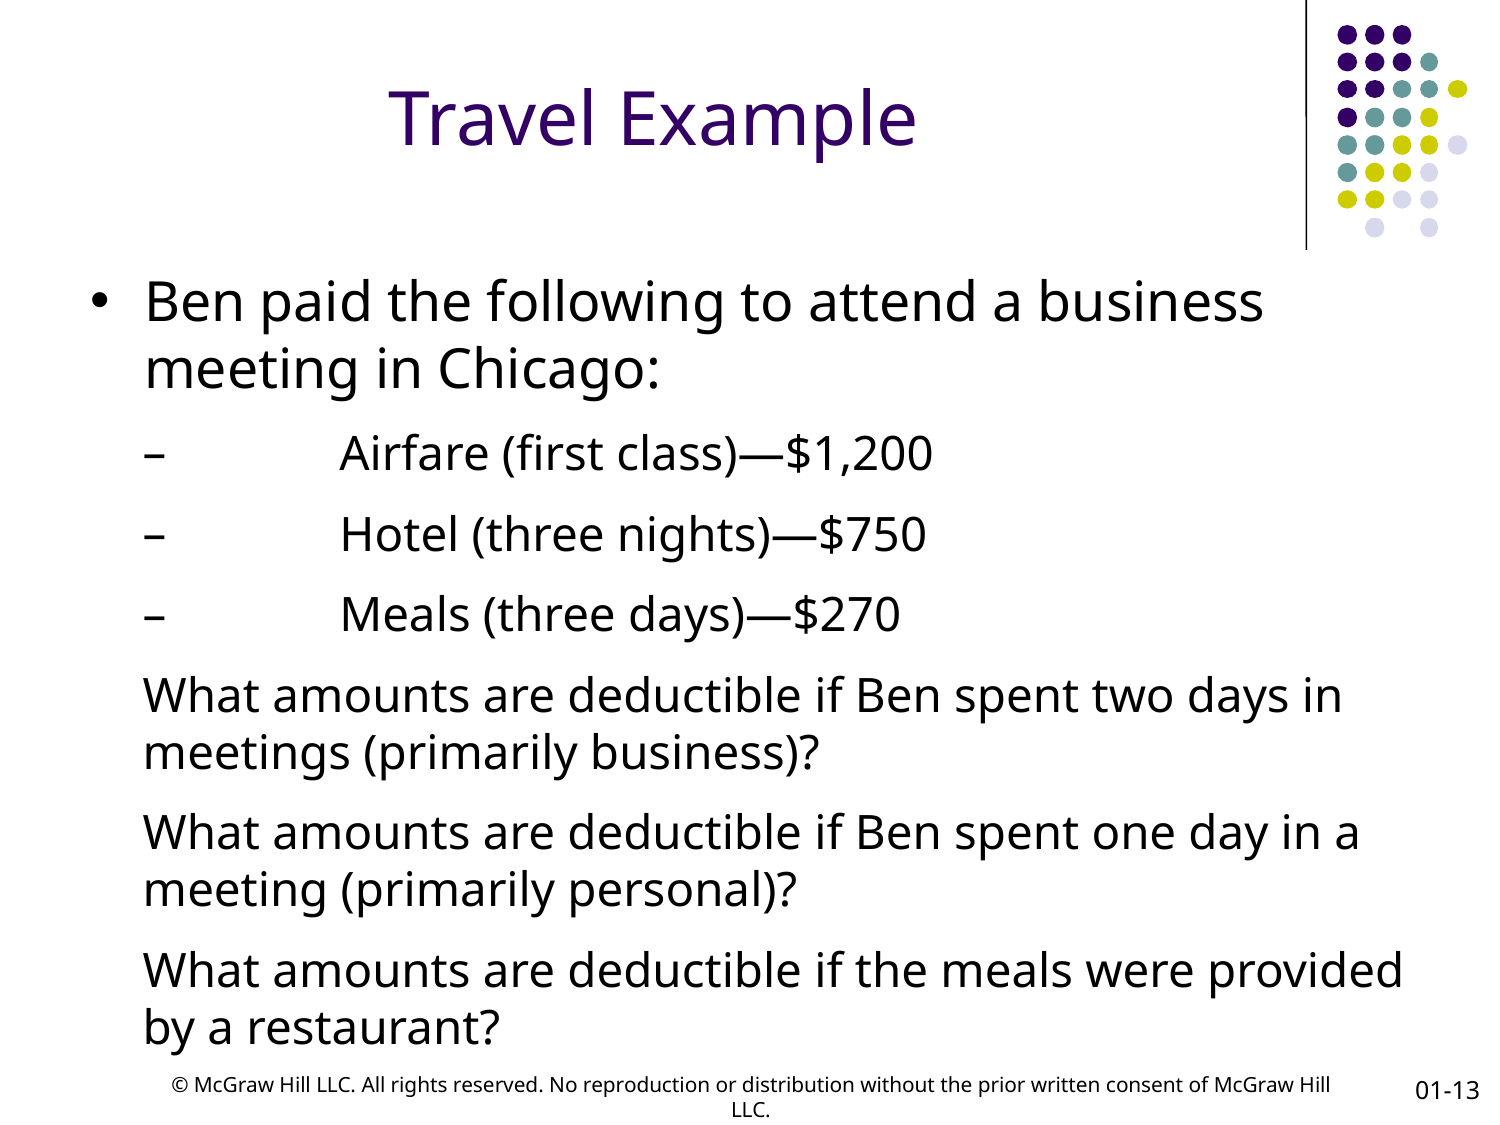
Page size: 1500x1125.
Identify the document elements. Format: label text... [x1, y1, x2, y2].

title Travel Example [32, 8, 1275, 234]
slide_number 01-13 [1345, 1061, 1496, 1122]
list Ben paid the following to attend a business meeting in Chicago: Airfare (first class)—$1,200 Hotel (three nights)—$750 Meals (three days)—$270 What amounts are deductible if Ben spent two days in meetings (primarily business)? What amounts are deductible if Ben spent one day in a meeting (primarily personal)? What amounts are deductible if the meals were provided by a restaurant? [75, 259, 1425, 1062]
